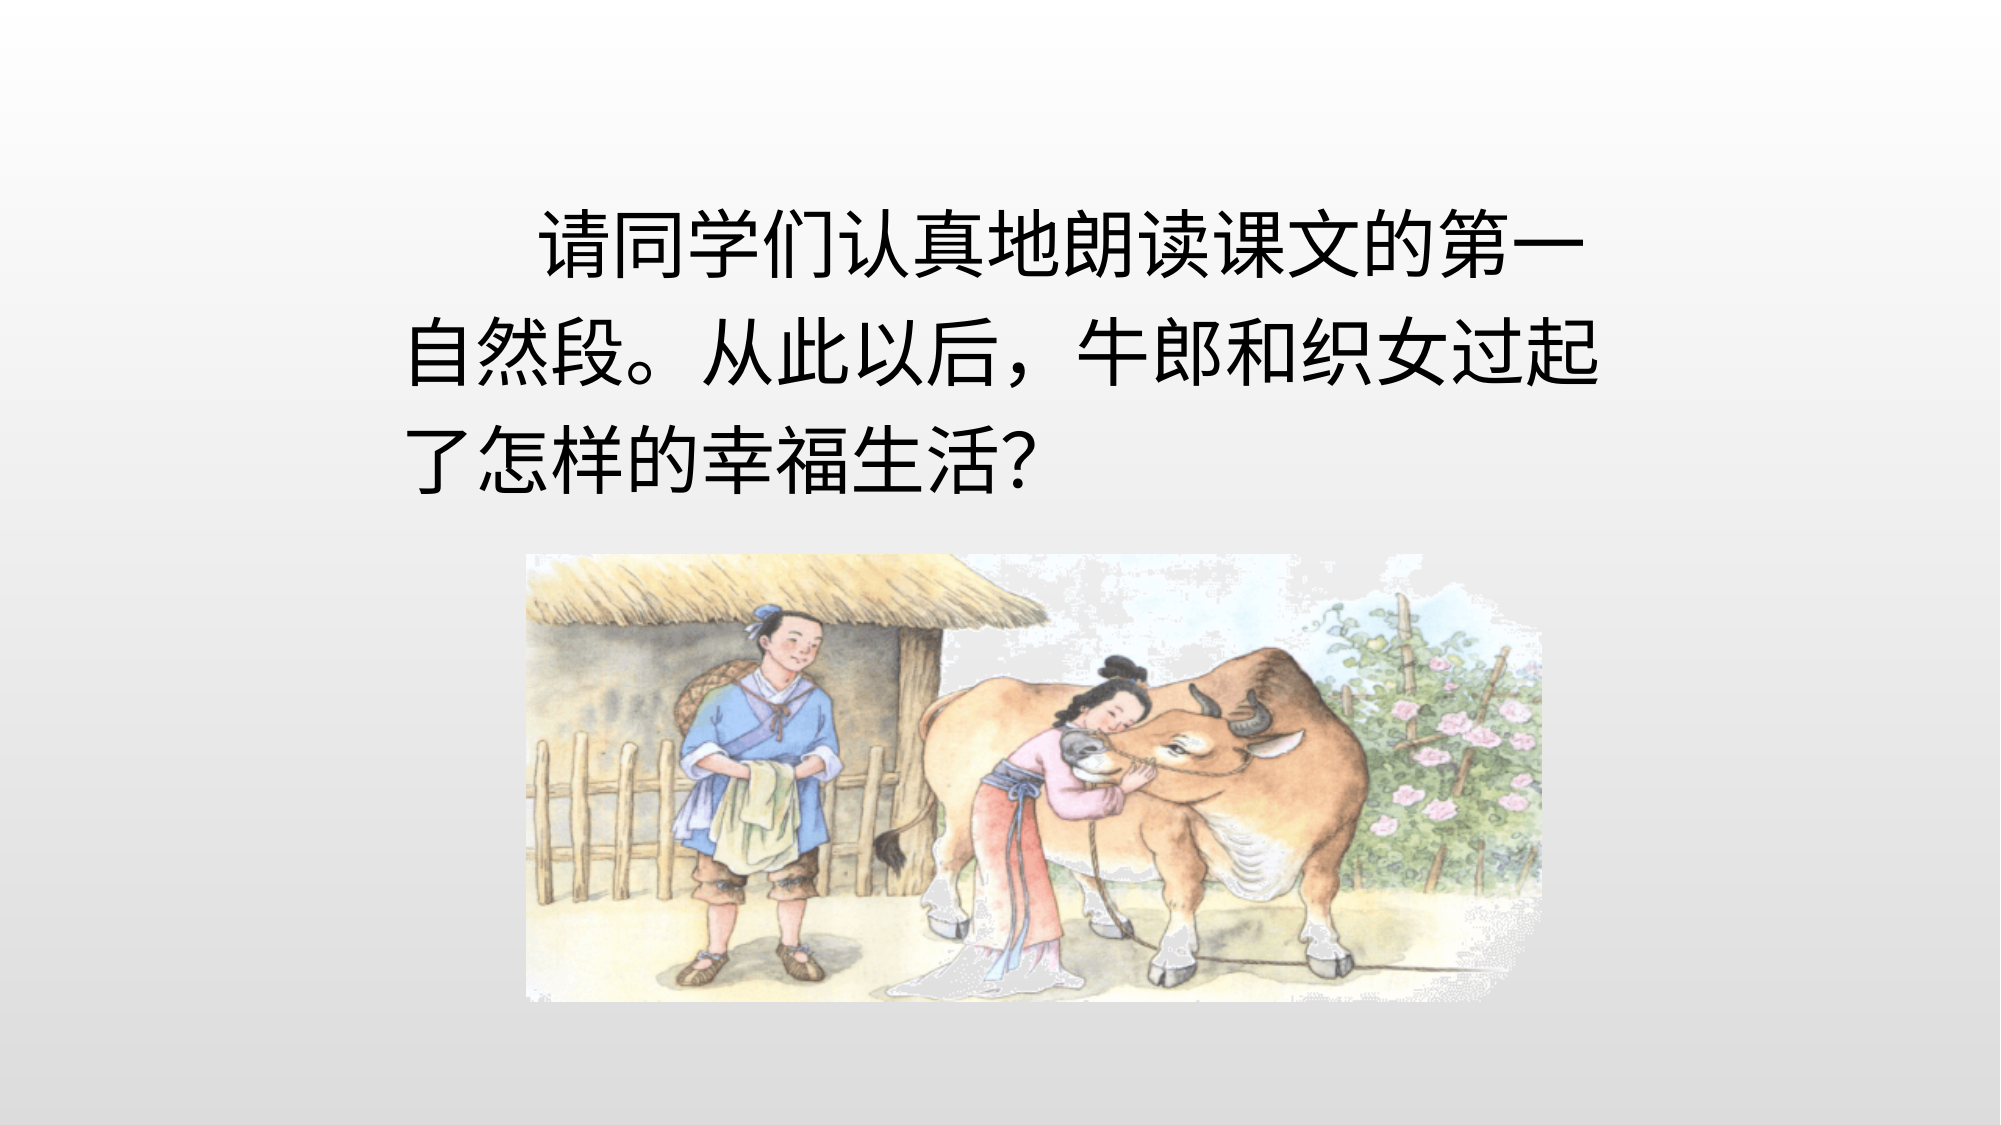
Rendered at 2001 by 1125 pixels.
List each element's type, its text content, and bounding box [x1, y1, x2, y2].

text_box 请同学们认真地朗读课文的第一自然段。从此以后，牛郎和织女过起了怎样的幸福生活？ [385, 172, 1626, 512]
picture [525, 554, 1543, 1002]
